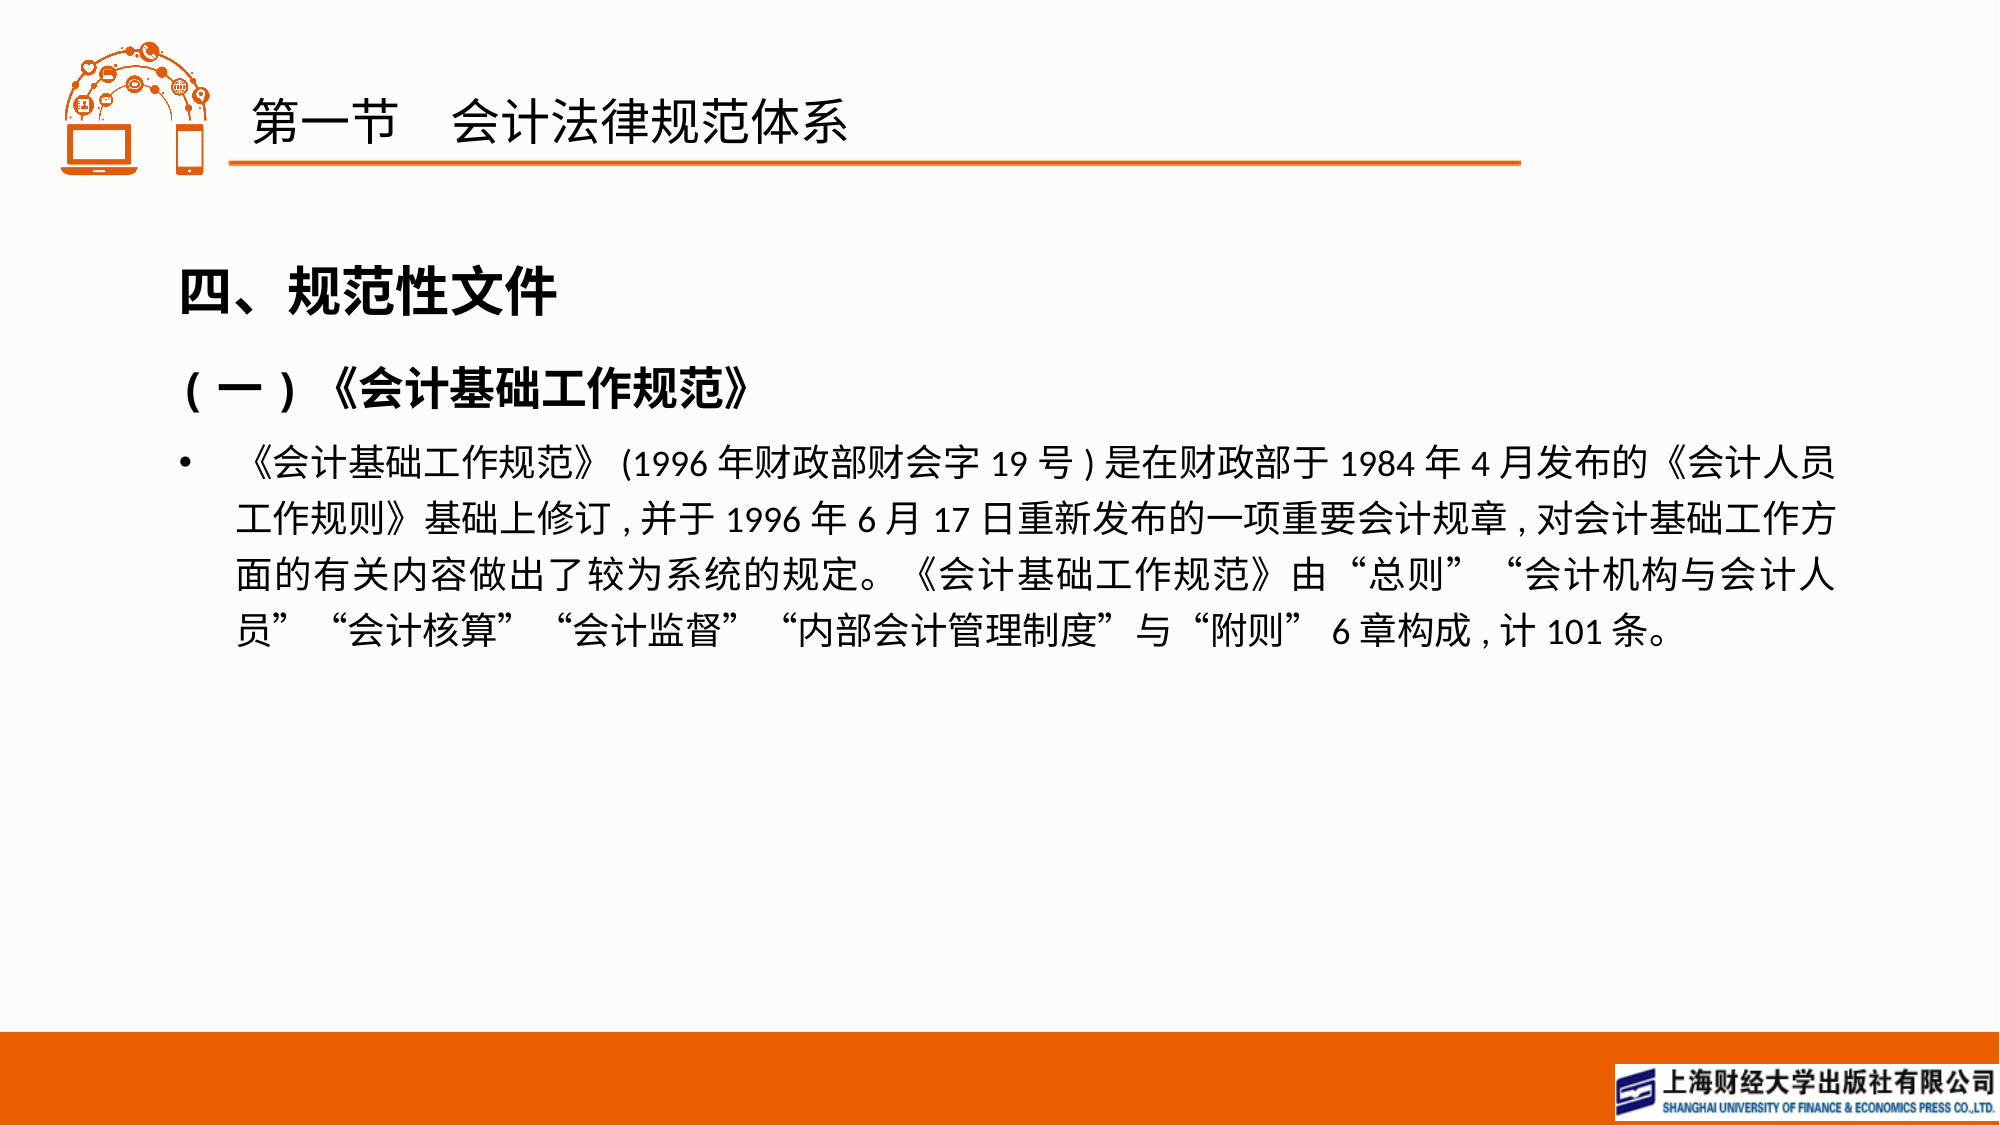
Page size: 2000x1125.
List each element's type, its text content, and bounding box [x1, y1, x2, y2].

title 第一节 会计法律规范体系 [235, 82, 1605, 189]
picture [0, 0, 2000, 1125]
list 四、规范性文件 (一)《会计基础工作规范》 《会计基础工作规范》(1996年财政部财会字19号)是在财政部于1984年4月发布的《会计人员工作规则》基础上修订,并于1996年6月17日重新发布的一项重要会计规章,对会计基础工作方面的有关内容做出了较为系统的规定。《会计基础工作规范》由“总则”“会计机构与会计人员”“会计核算”“会计监督”“内部会计管理制度”与“附则”6章构成,计101条。 [163, 227, 1853, 1049]
